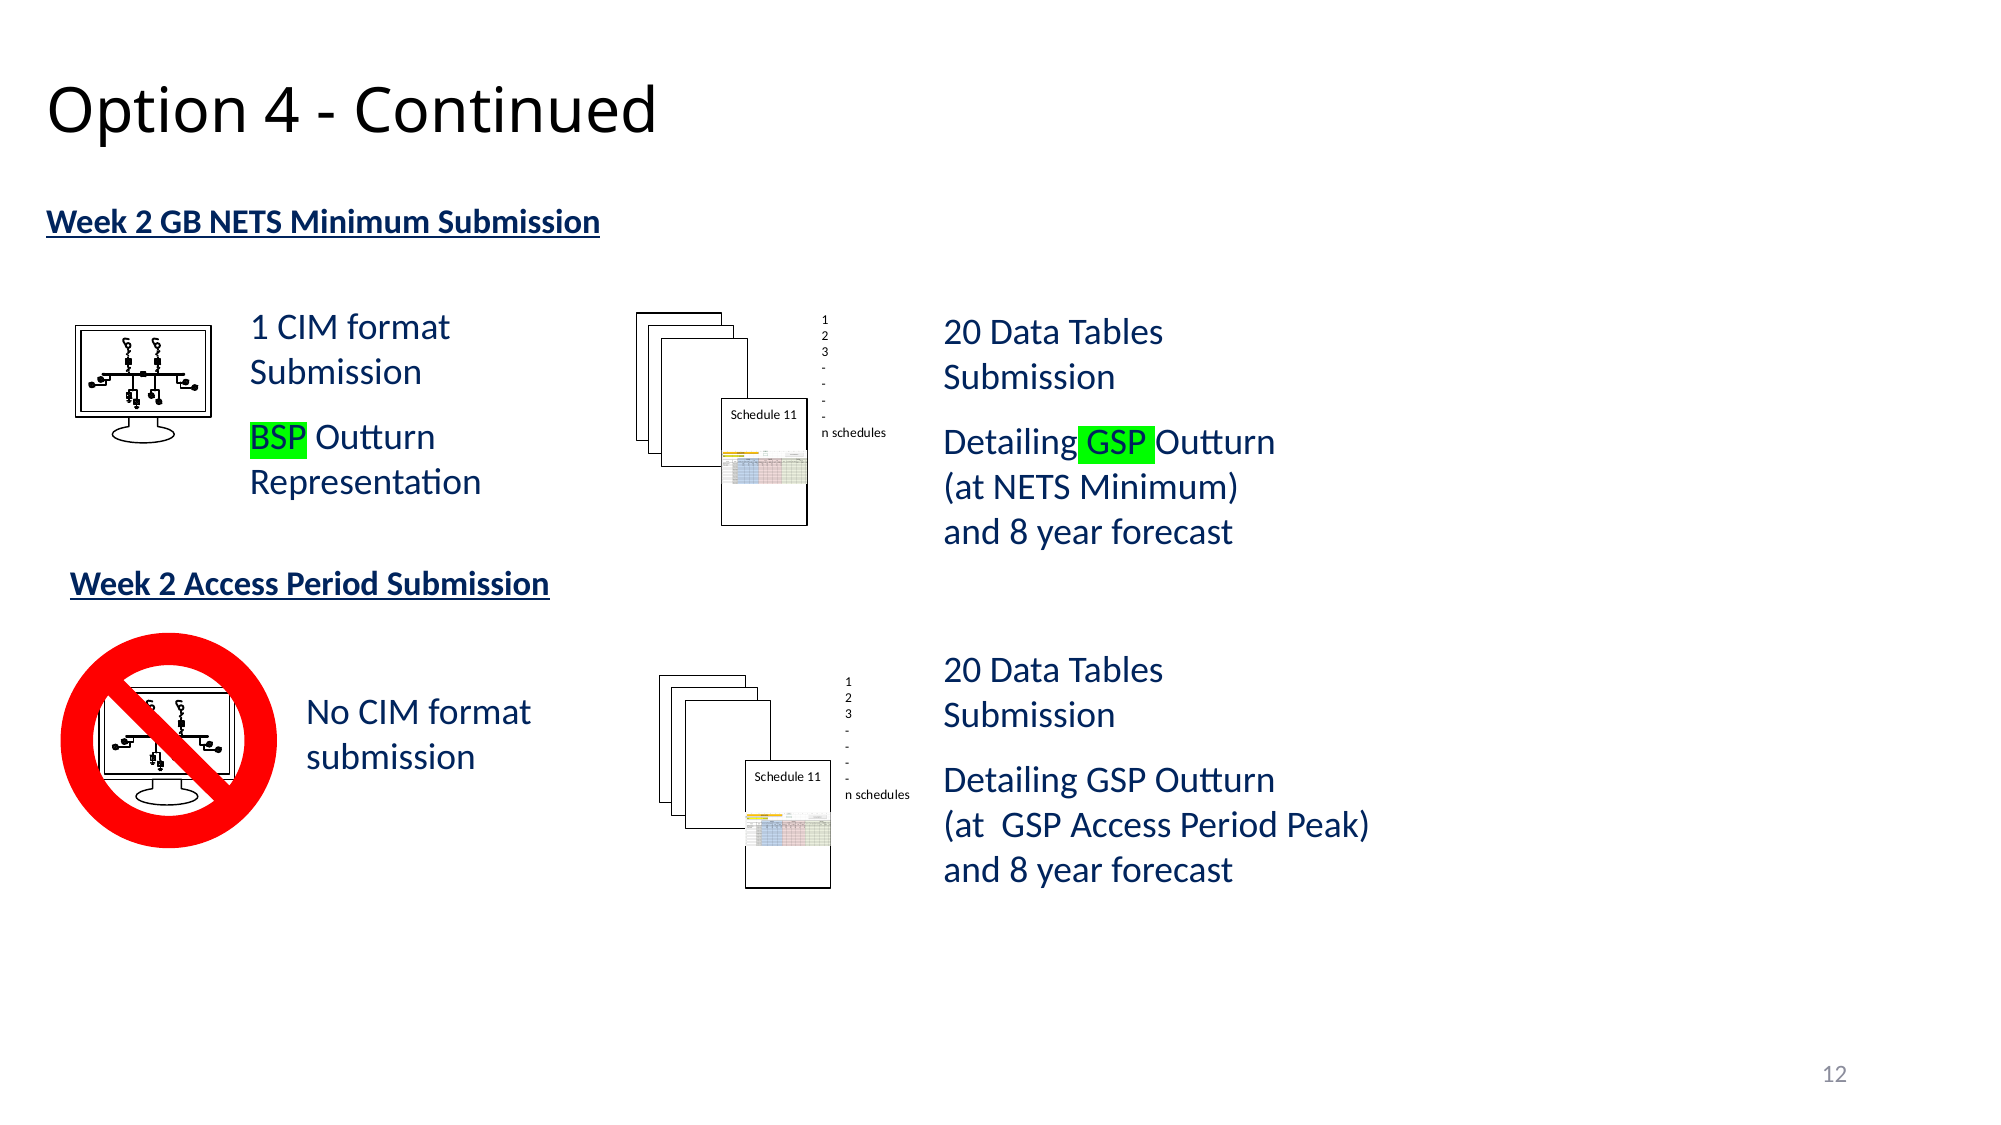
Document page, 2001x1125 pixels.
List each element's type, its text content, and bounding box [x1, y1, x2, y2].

text_box Week 2 GB NETS Minimum Submission [31, 184, 611, 256]
picture [657, 672, 926, 890]
picture [72, 314, 213, 453]
slide_number 12 [1412, 1042, 1863, 1103]
text_box 20 Data Tables Submission Detailing GSP Outturn (at GSP Access Period Peak) and 8 year forecast [928, 630, 1391, 883]
picture [58, 630, 278, 850]
text_box 1 CIM format Submission BSP Outturn Representation [235, 287, 620, 505]
text_box 20 Data Tables Submission Detailing GSP Outturn (at NETS Minimum) and 8 year forecast [928, 292, 1282, 545]
text_box Week 2 Access Period Submission [55, 546, 634, 618]
picture [633, 310, 903, 528]
text_box No CIM format submission [291, 672, 560, 823]
title Option 4 - Continued [31, 3, 1757, 221]
